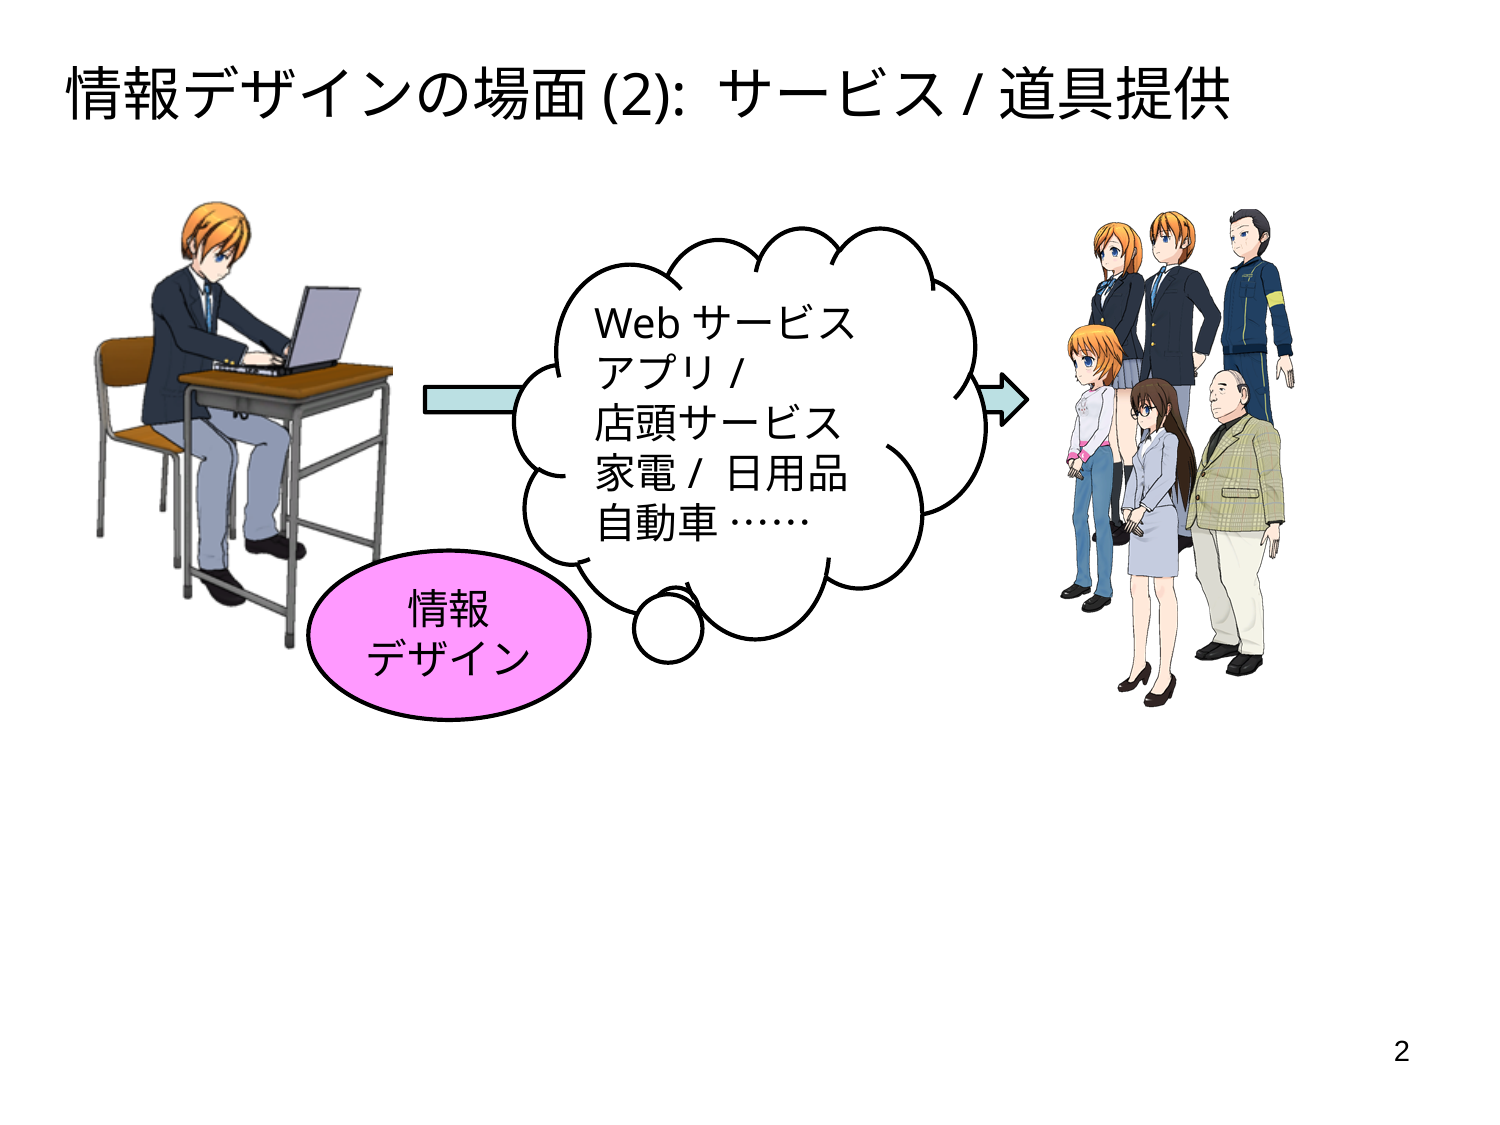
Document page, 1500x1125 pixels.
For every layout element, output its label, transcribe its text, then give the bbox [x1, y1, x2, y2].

picture [86, 186, 393, 664]
slide_number 2 [1074, 1024, 1425, 1103]
text_box 情報 デザイン [316, 550, 590, 720]
text_box 情報デザインの場面(2): サービス/道具提供 [50, 50, 1450, 135]
picture [1049, 206, 1305, 718]
text_box [424, 386, 523, 413]
text_box Webサービス アプリ/ 店頭サービス 家電/ 日用品 自動車 …… [513, 228, 986, 663]
text_box [978, 374, 1028, 426]
